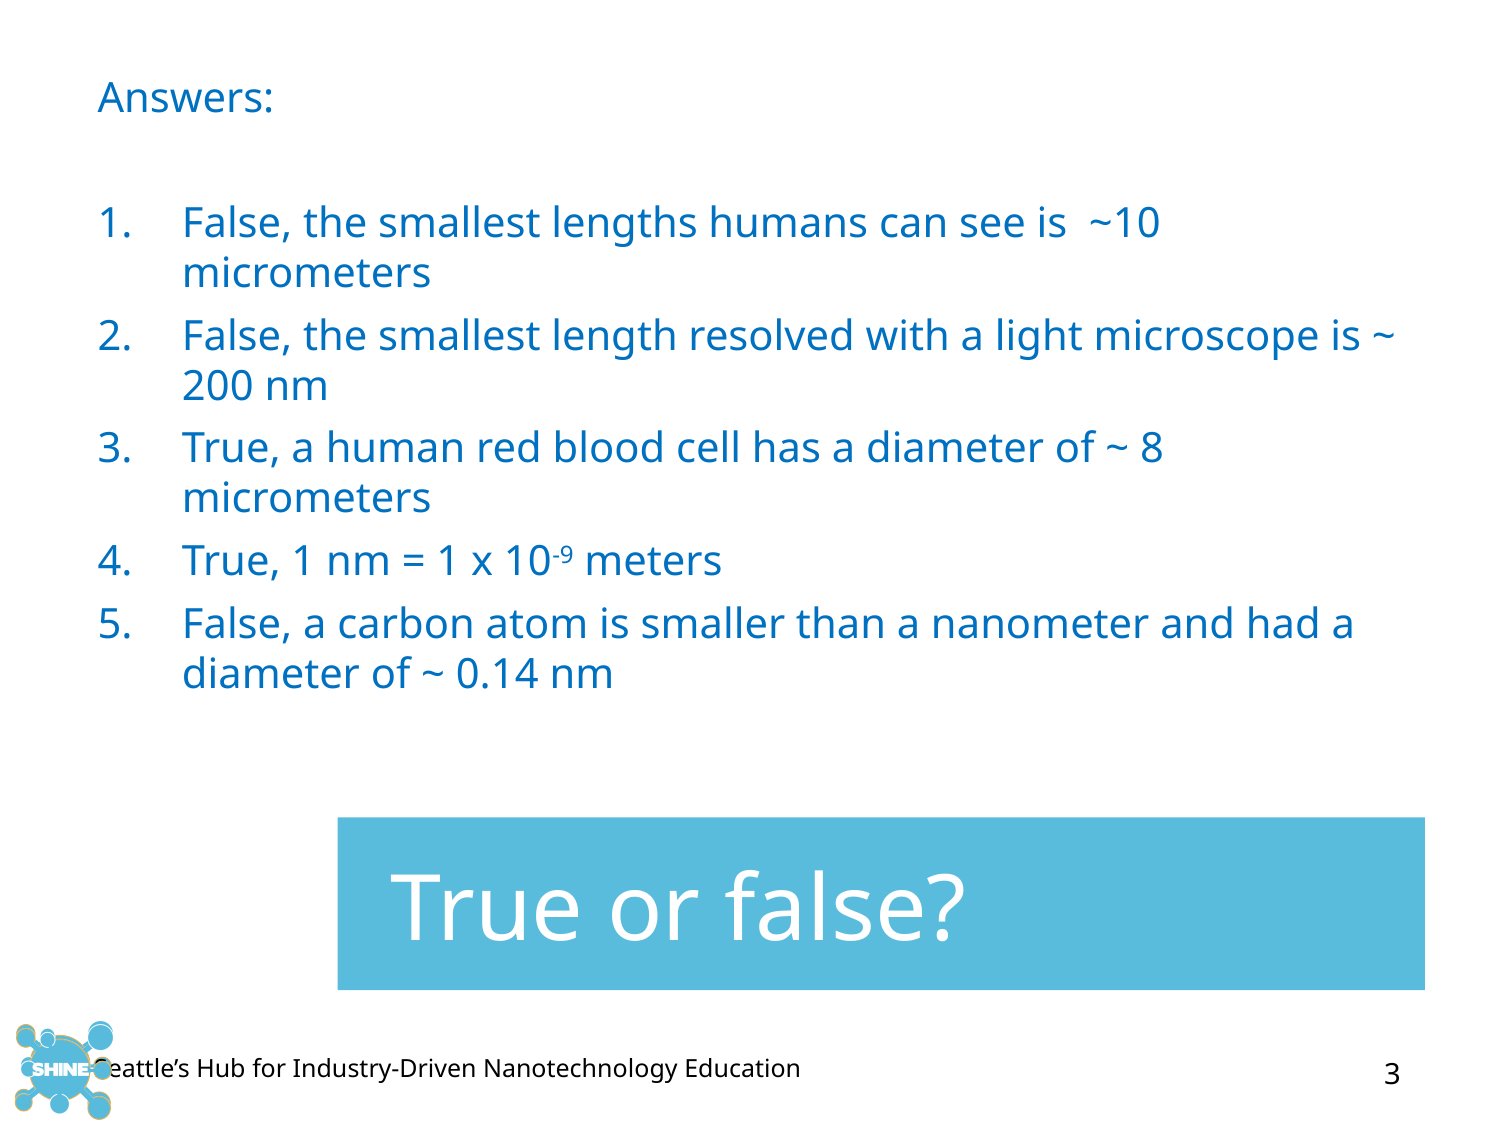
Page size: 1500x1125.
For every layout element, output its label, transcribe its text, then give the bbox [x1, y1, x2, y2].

list Answers: False, the smallest lengths humans can see is ~10 micrometers False, the smallest length resolved with a light microscope is ~ 200 nm True, a human red blood cell has a diameter of ~ 8 micrometers True, 1 nm = 1 x 10-9 meters False, a carbon atom is smaller than a nanometer and had a diameter of ~ 0.14 nm [82, 63, 1425, 750]
title True or false? [337, 817, 1425, 991]
picture [12, 1020, 116, 1120]
text_box 3 [1369, 1040, 1445, 1100]
